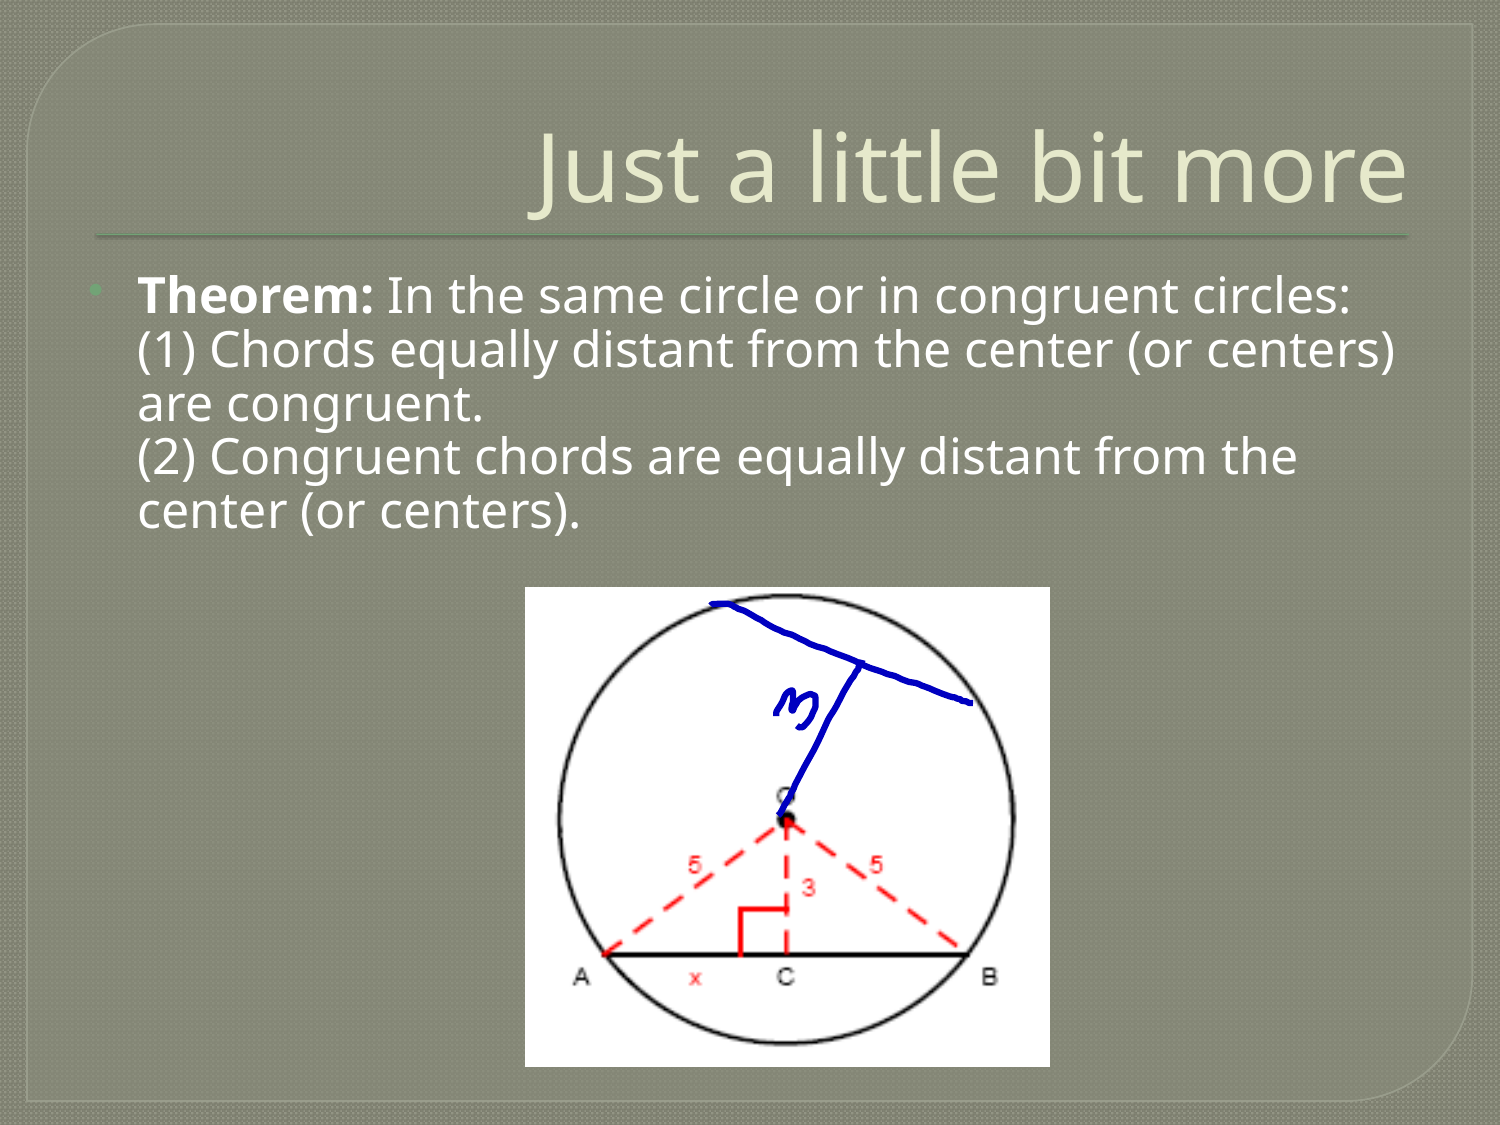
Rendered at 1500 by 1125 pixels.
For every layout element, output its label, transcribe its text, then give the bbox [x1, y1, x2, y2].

picture [524, 587, 1051, 1067]
title Just a little bit more [75, 41, 1425, 230]
list Theorem: In the same circle or in congruent circles: (1) Chords equally distant from the center (or centers) are congruent. (2) Congruent chords are equally distant from the center (or centers). [75, 262, 1425, 625]
